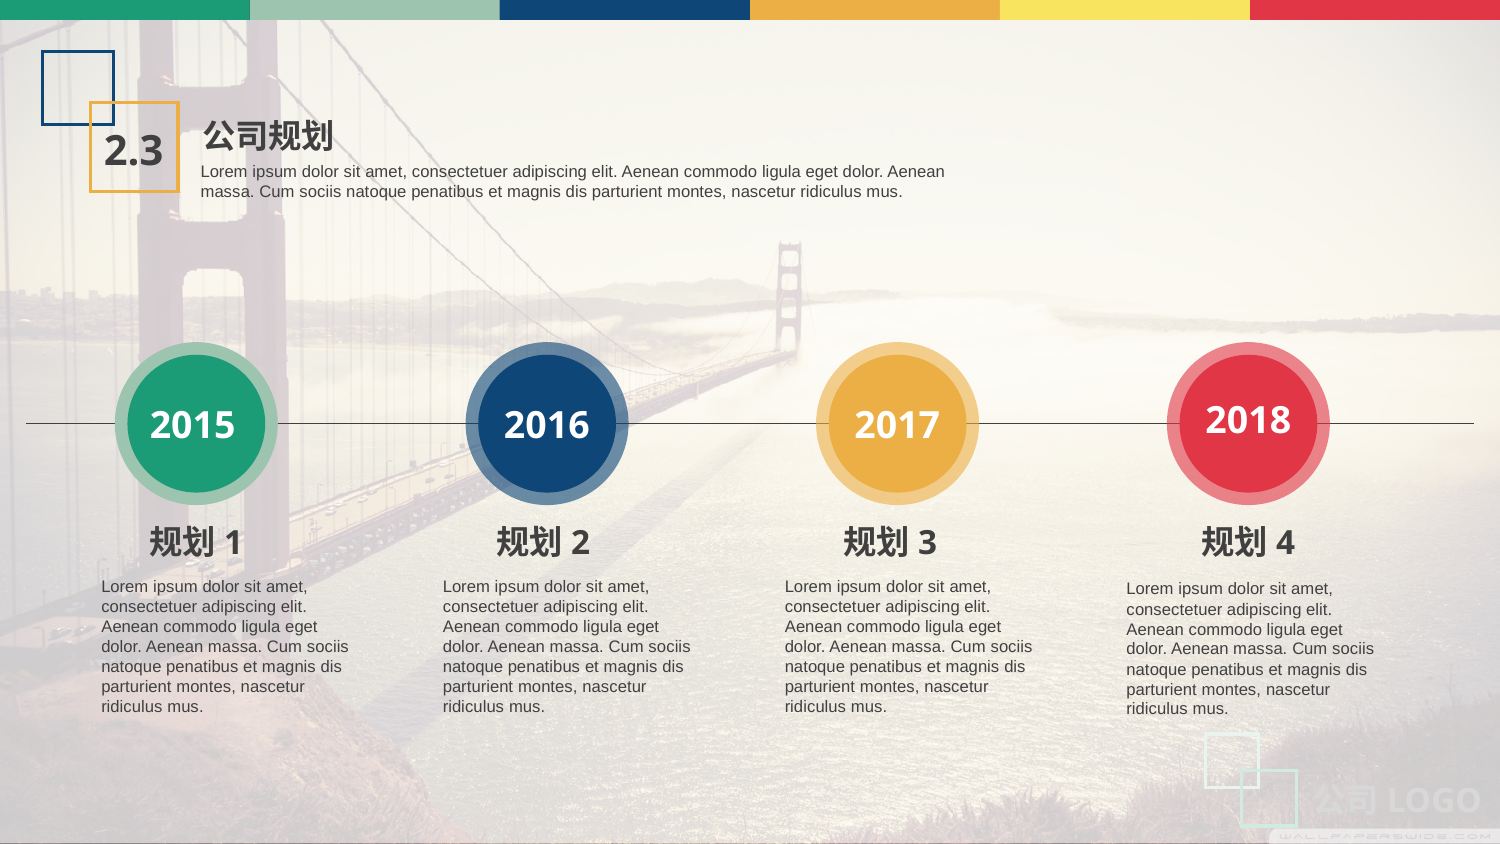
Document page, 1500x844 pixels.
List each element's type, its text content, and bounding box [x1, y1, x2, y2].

text_box 规划1 [134, 515, 258, 569]
text_box 规划2 [482, 515, 605, 569]
text_box 规划3 [828, 515, 952, 569]
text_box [1166, 341, 1331, 506]
text_box Lorem ipsum dolor sit amet, consectetuer adipiscing elit. Aenean commodo ligula eget dolor. Aenean massa. Cum sociis natoque penatibus et magnis dis parturient montes, nascetur ridiculus mus. [770, 568, 1052, 723]
text_box Lorem ipsum dolor sit amet, consectetuer adipiscing elit. Aenean commodo ligula eget dolor. Aenean massa. Cum sociis natoque penatibus et magnis dis parturient montes, nascetur ridiculus mus. [428, 568, 710, 723]
text_box 规划4 [1187, 515, 1311, 569]
text_box Lorem ipsum dolor sit amet, consectetuer adipiscing elit. Aenean commodo ligula eget dolor. Aenean massa. Cum sociis natoque penatibus et magnis dis parturient montes, nascetur ridiculus mus. [86, 568, 369, 723]
text_box Lorem ipsum dolor sit amet, consectetuer adipiscing elit. Aenean commodo ligula eget dolor. Aenean massa. Cum sociis natoque penatibus et magnis dis parturient montes, nascetur ridiculus mus. [1111, 571, 1394, 726]
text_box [41, 51, 179, 192]
text_box 公司规划 [187, 108, 351, 153]
text_box Lorem ipsum dolor sit amet, consectetuer adipiscing elit. Aenean commodo ligula eget dolor. Aenean massa. Cum sociis natoque penatibus et magnis dis parturient montes, nascetur ridiculus mus. [185, 153, 972, 209]
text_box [465, 341, 629, 506]
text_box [114, 341, 279, 506]
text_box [815, 341, 980, 506]
